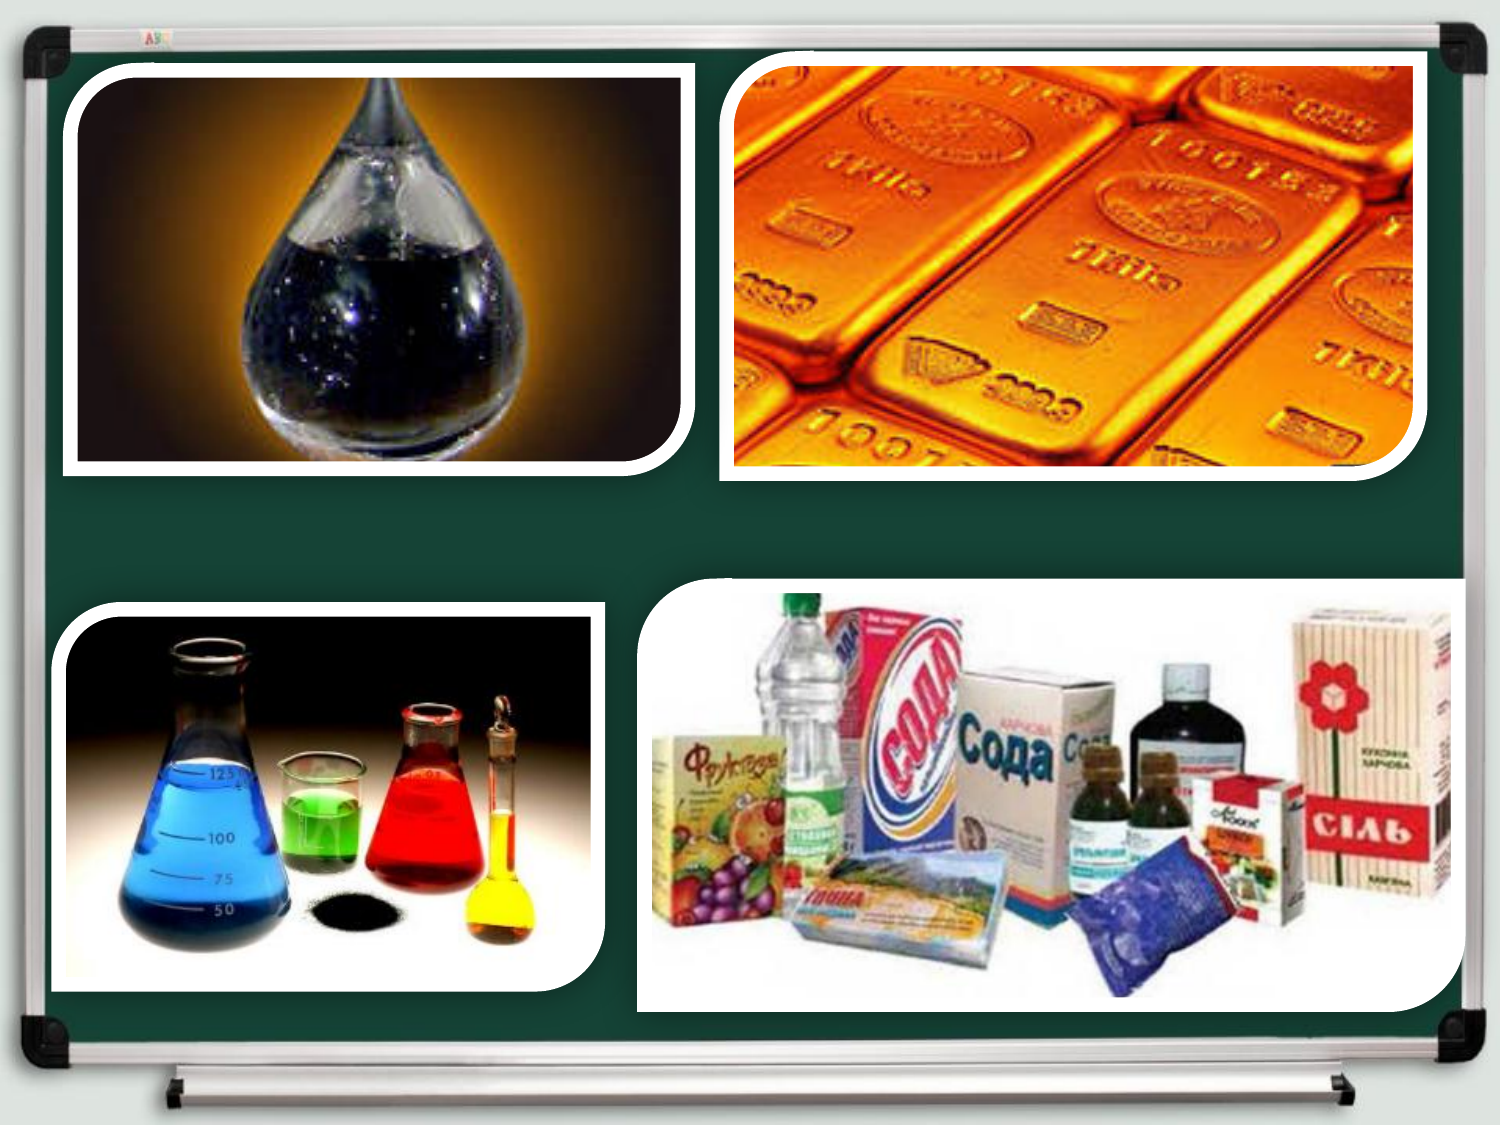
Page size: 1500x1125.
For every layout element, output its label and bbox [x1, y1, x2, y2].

picture [0, 0, 1500, 1125]
list [726, 58, 1421, 474]
